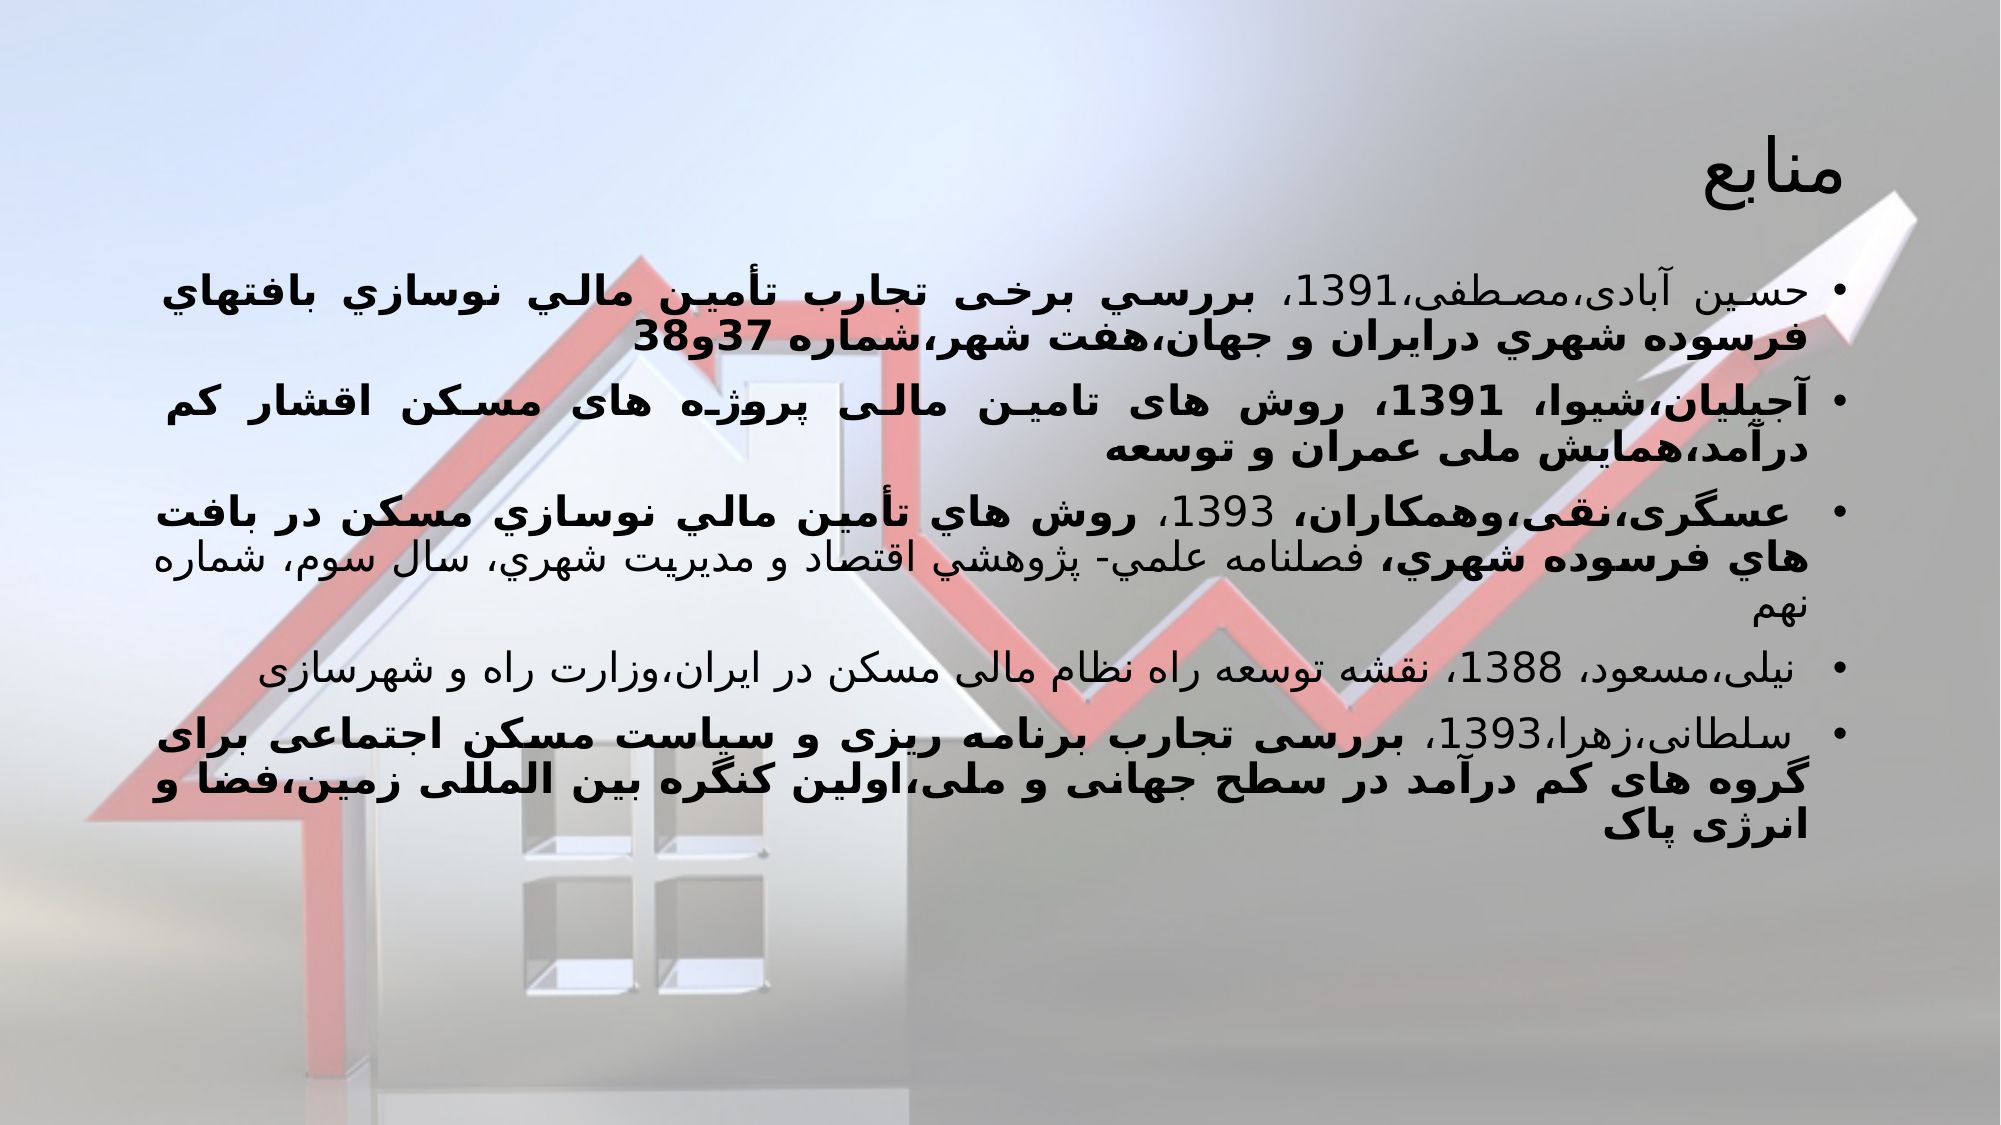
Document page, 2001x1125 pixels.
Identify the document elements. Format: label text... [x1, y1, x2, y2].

picture [0, 0, 2001, 1125]
title منابع [137, 59, 1863, 261]
list حسین آبادی،مصطفی،1391، بررسي برخی تجارب تأمين مالي نوسازي بافتهاي فرسوده شهري درايران و جهان،هفت شهر،شماره 37و38 آجیلیان،شیوا، 1391، روش های تامین مالی پروژه های مسکن اقشار کم درآمد،همایش ملی عمران و توسعه عسگری،نقی،وهمکاران، 1393، روش هاي تأمين مالي نوسازي مسكن در بافت هاي فرسوده شهري، فصلنامه علمي- پژوهشي اقتصاد و مديريت شهري، سال سوم، شماره نهم نیلی،مسعود، 1388، نقشه توسعه راه نظام مالی مسکن در ایران،وزارت راه و شهرسازی سلطانی،زهرا،1393، بررسی تجارب برنامه ریزی و سیاست مسکن اجتماعی برای گروه های کم درآمد در سطح جهانی و ملی،اولین کنگره بین المللی زمین،فضا و انرژی پاک [137, 261, 1863, 976]
